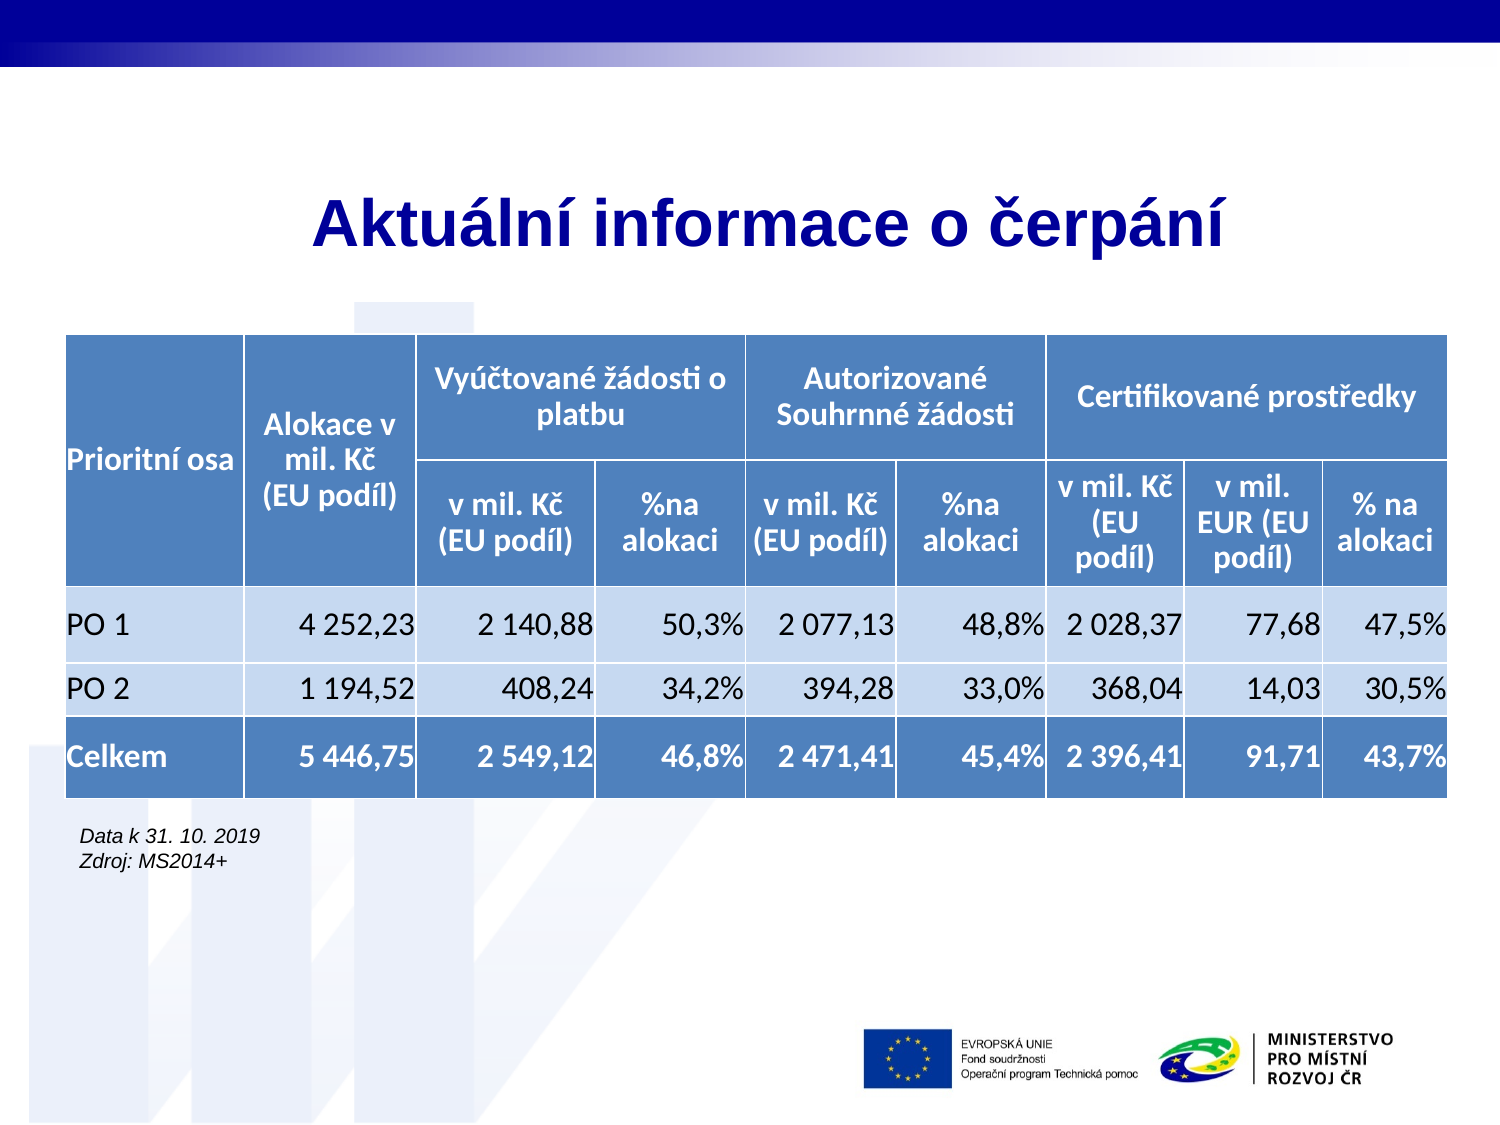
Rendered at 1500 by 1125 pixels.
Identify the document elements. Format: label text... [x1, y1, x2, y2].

table_cell %na alokaci [897, 461, 1045, 586]
table_cell 91,71 [1185, 717, 1322, 798]
table_cell 14,03 [1185, 664, 1322, 715]
table_cell 2 077,13 [746, 587, 895, 662]
table_cell 47,5% [1323, 587, 1447, 662]
table_cell PO 1 [66, 587, 243, 662]
table_cell 50,3% [596, 587, 745, 662]
table_header Alokace v mil. Kč (EU podíl) [245, 335, 415, 586]
table_cell 45,4% [897, 717, 1045, 798]
table_cell 1 194,52 [245, 664, 415, 715]
table_cell 408,24 [417, 664, 594, 715]
table_cell 2 549,12 [417, 717, 594, 798]
table_cell 2 396,41 [1047, 717, 1183, 798]
title Aktuální informace o čerpání [88, 172, 1449, 256]
table_cell 34,2% [596, 664, 745, 715]
table_cell 33,0% [897, 664, 1045, 715]
table_cell 2 471,41 [746, 717, 895, 798]
table_header Autorizované Souhrnné žádosti [746, 335, 1045, 459]
table_cell PO 2 [66, 664, 243, 715]
table_cell v mil. EUR (EU podíl) [1185, 461, 1322, 586]
table_header Vyúčtované žádosti o platbu [417, 335, 745, 459]
picture [29, 302, 1412, 1125]
table_header Prioritní osa [66, 335, 243, 586]
table_cell 48,8% [897, 587, 1045, 662]
table_cell 30,5% [1323, 664, 1447, 715]
table_cell v mil. Kč (EU podíl) [1047, 461, 1183, 586]
table_cell %na alokaci [596, 461, 745, 586]
table_cell 77,68 [1185, 587, 1322, 662]
table_cell v mil. Kč (EU podíl) [417, 461, 594, 586]
table_cell 2 028,37 [1047, 587, 1183, 662]
table_cell 5 446,75 [245, 717, 415, 798]
table_cell Celkem [66, 717, 243, 798]
table_cell 46,8% [596, 717, 745, 798]
table_cell 394,28 [746, 664, 895, 715]
table_cell 43,7% [1323, 717, 1447, 798]
table_cell 2 140,88 [417, 587, 594, 662]
text_box Data k 31. 10. 2019 Zdroj: MS2014+ [64, 815, 290, 880]
table_cell 4 252,23 [245, 587, 415, 662]
table_cell % na alokaci [1323, 461, 1447, 586]
table_cell 368,04 [1047, 664, 1183, 715]
table_header Certifikované prostředky [1047, 335, 1447, 459]
table_cell v mil. Kč (EU podíl) [746, 461, 895, 586]
